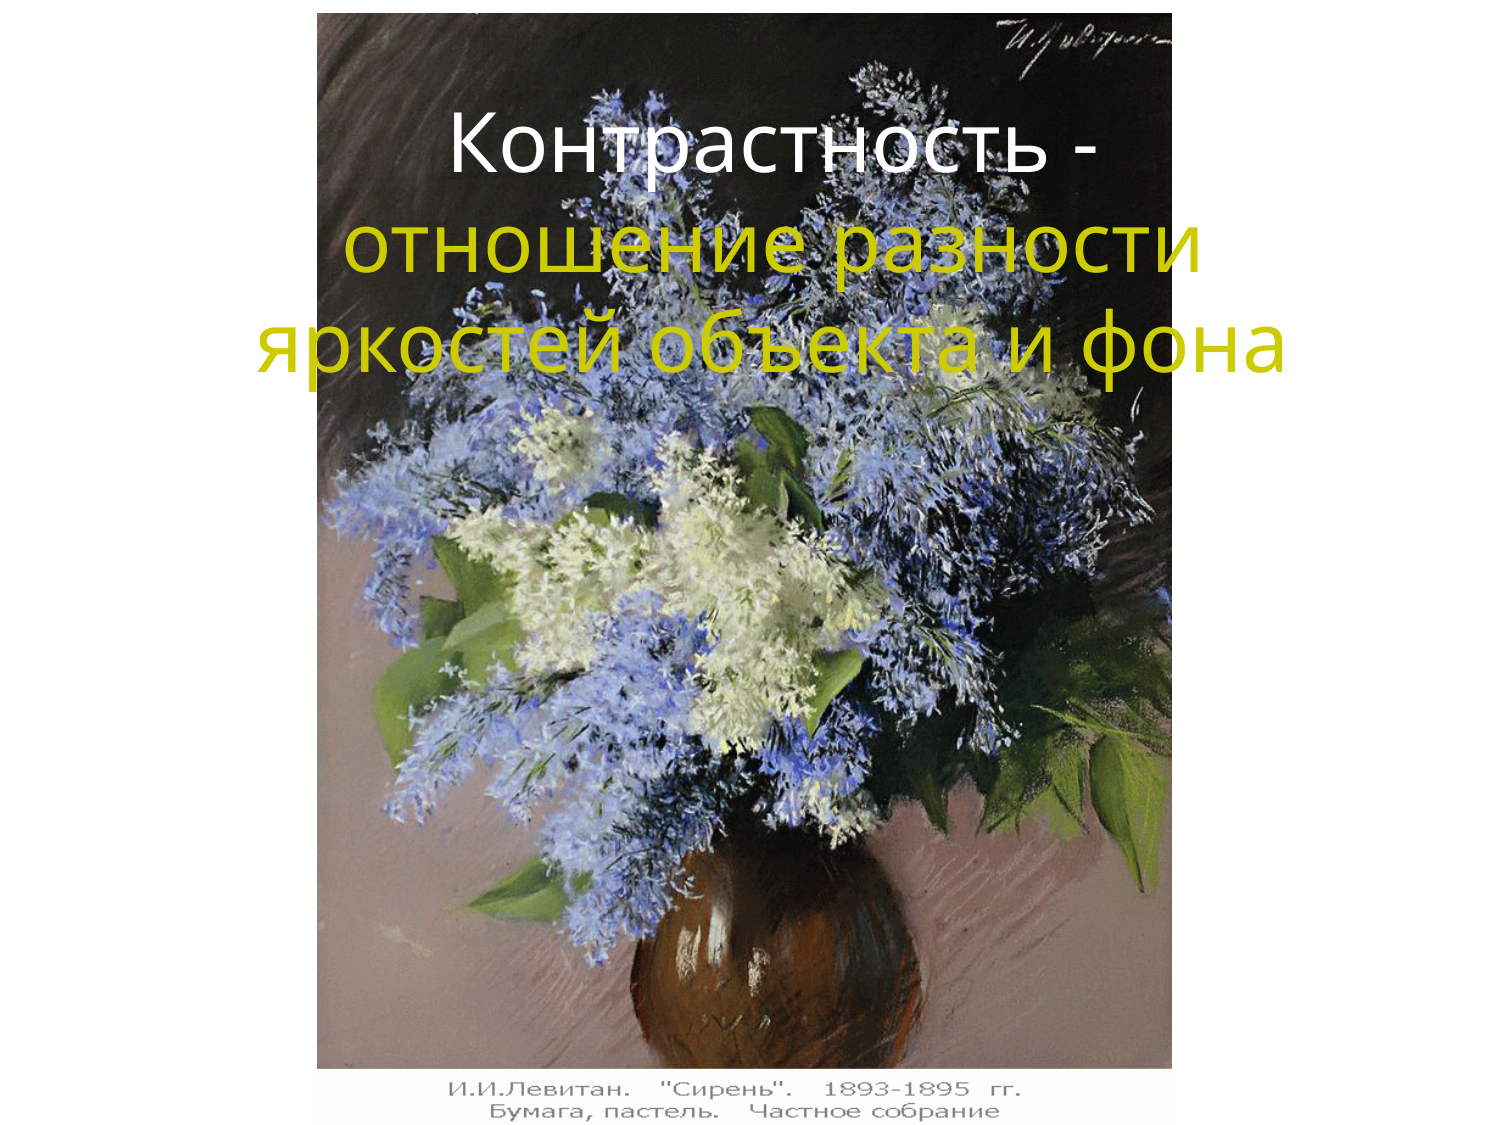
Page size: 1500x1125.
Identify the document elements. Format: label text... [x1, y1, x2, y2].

text_box Контрастность - отношение разности яркостей объекта и фона [199, 82, 312, 397]
picture [317, 13, 1173, 1125]
text_box Контрастность - отношение разности яркостей объекта и фона [1176, 82, 1348, 397]
